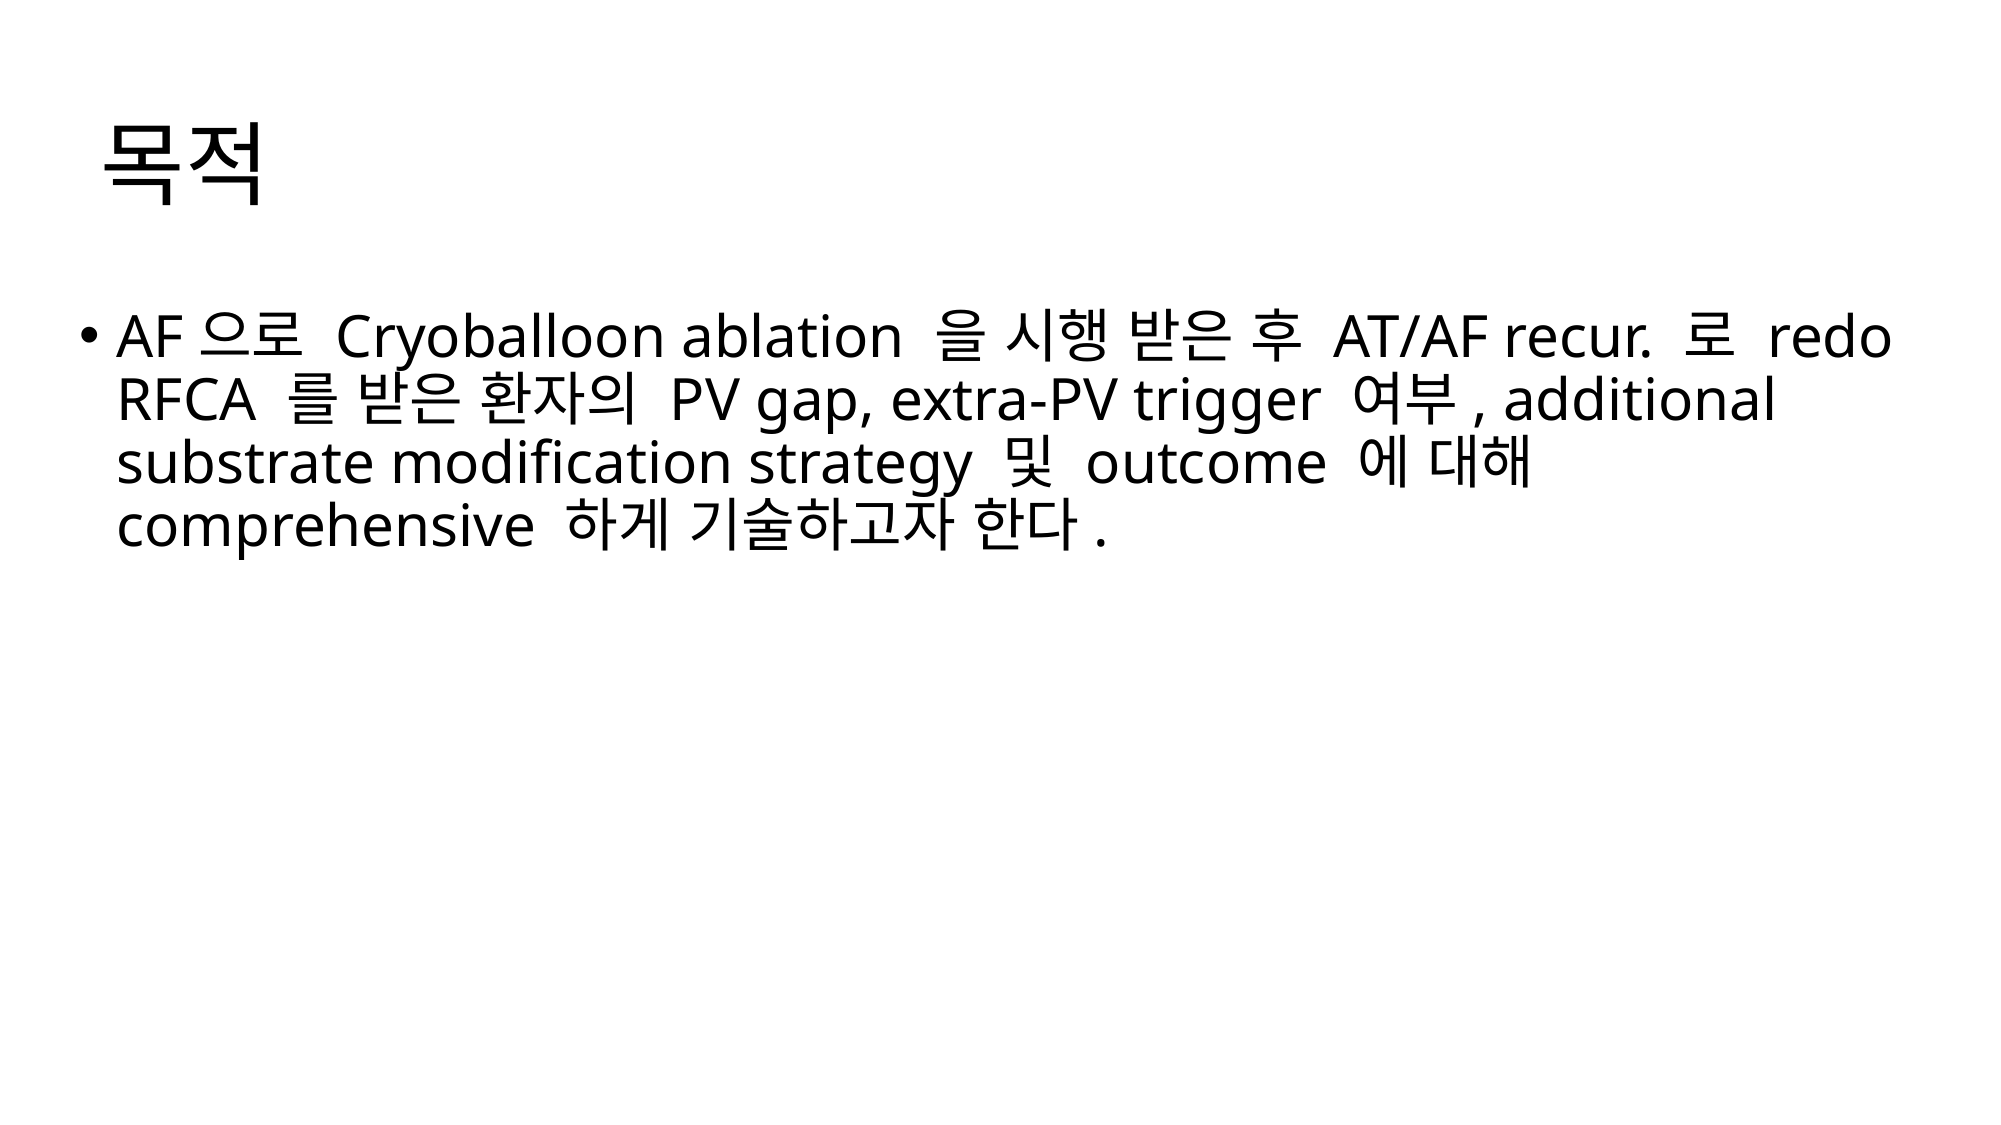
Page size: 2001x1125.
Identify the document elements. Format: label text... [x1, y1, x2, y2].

list AF으로 Cryoballoon ablation 을 시행 받은 후 AT/AF recur. 로 redo RFCA 를 받은 환자의 PV gap, extra-PV trigger 여부, additional substrate modification strategy 및 outcome 에 대해 comprehensive 하게 기술하고자 한다. [64, 299, 1938, 1014]
title 목적 [85, 59, 1863, 278]
